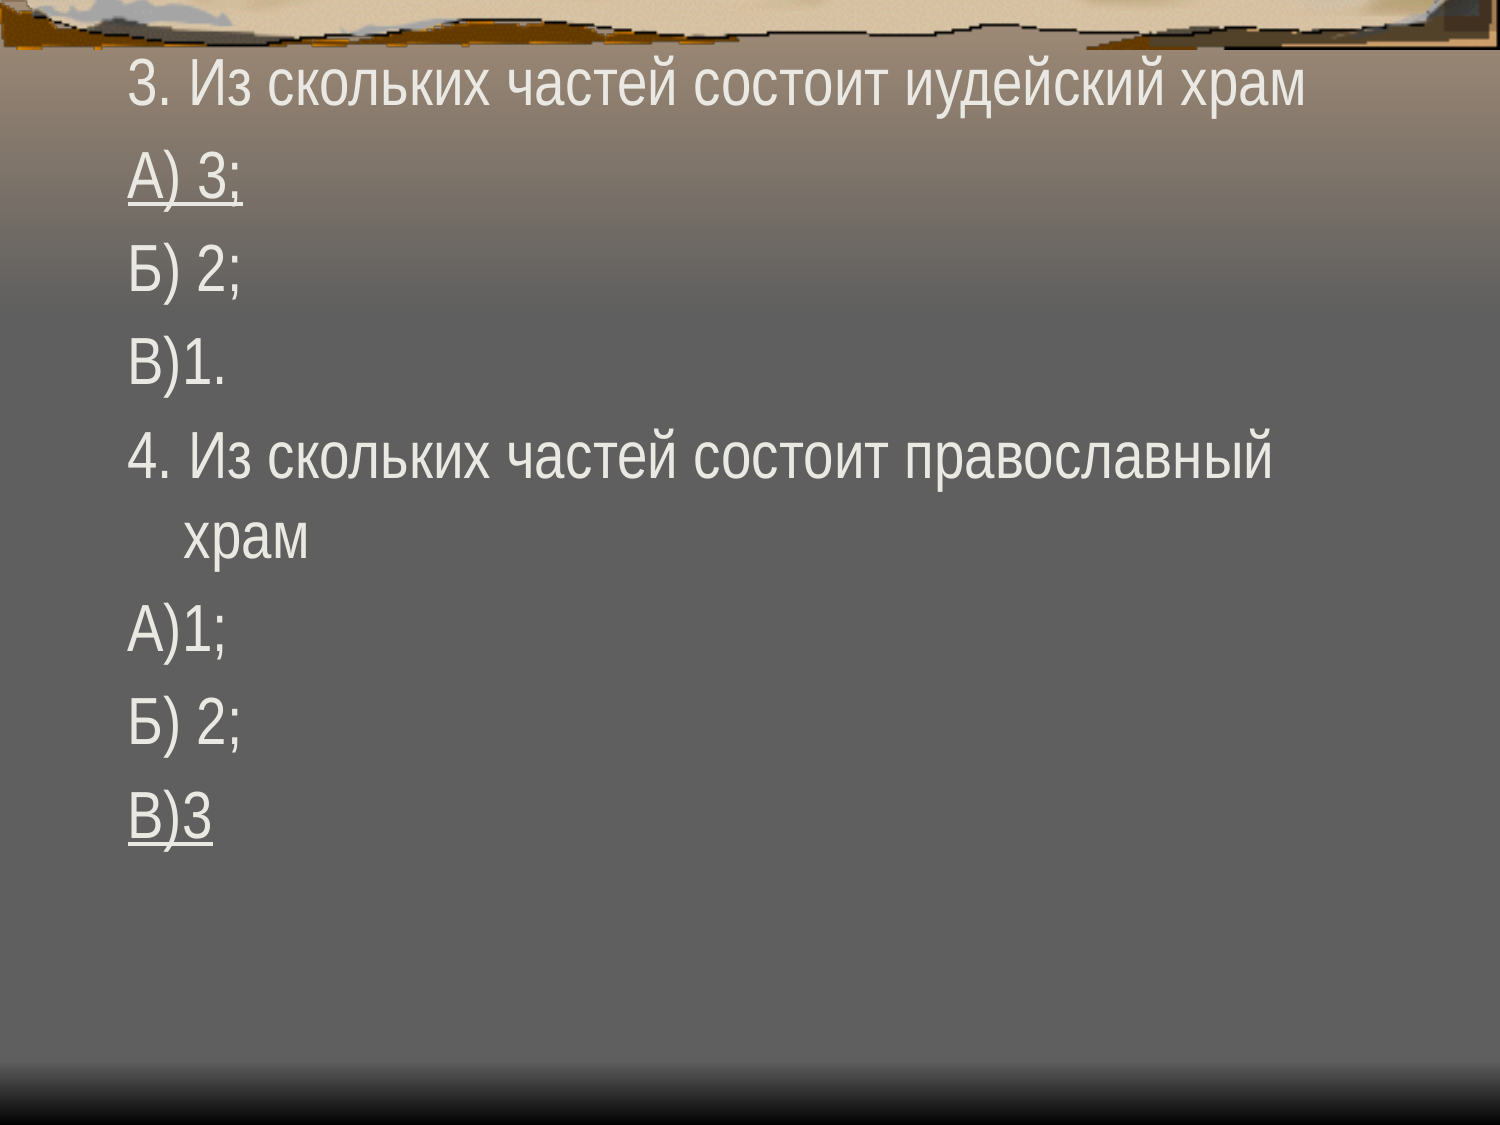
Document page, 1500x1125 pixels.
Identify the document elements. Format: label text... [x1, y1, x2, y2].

picture [0, 0, 1500, 50]
list 3. Из скольких частей состоит иудейский храм А) 3; Б) 2; В)1. 4. Из скольких частей состоит православный храм А)1; Б) 2; В)3 [112, 30, 1388, 1001]
